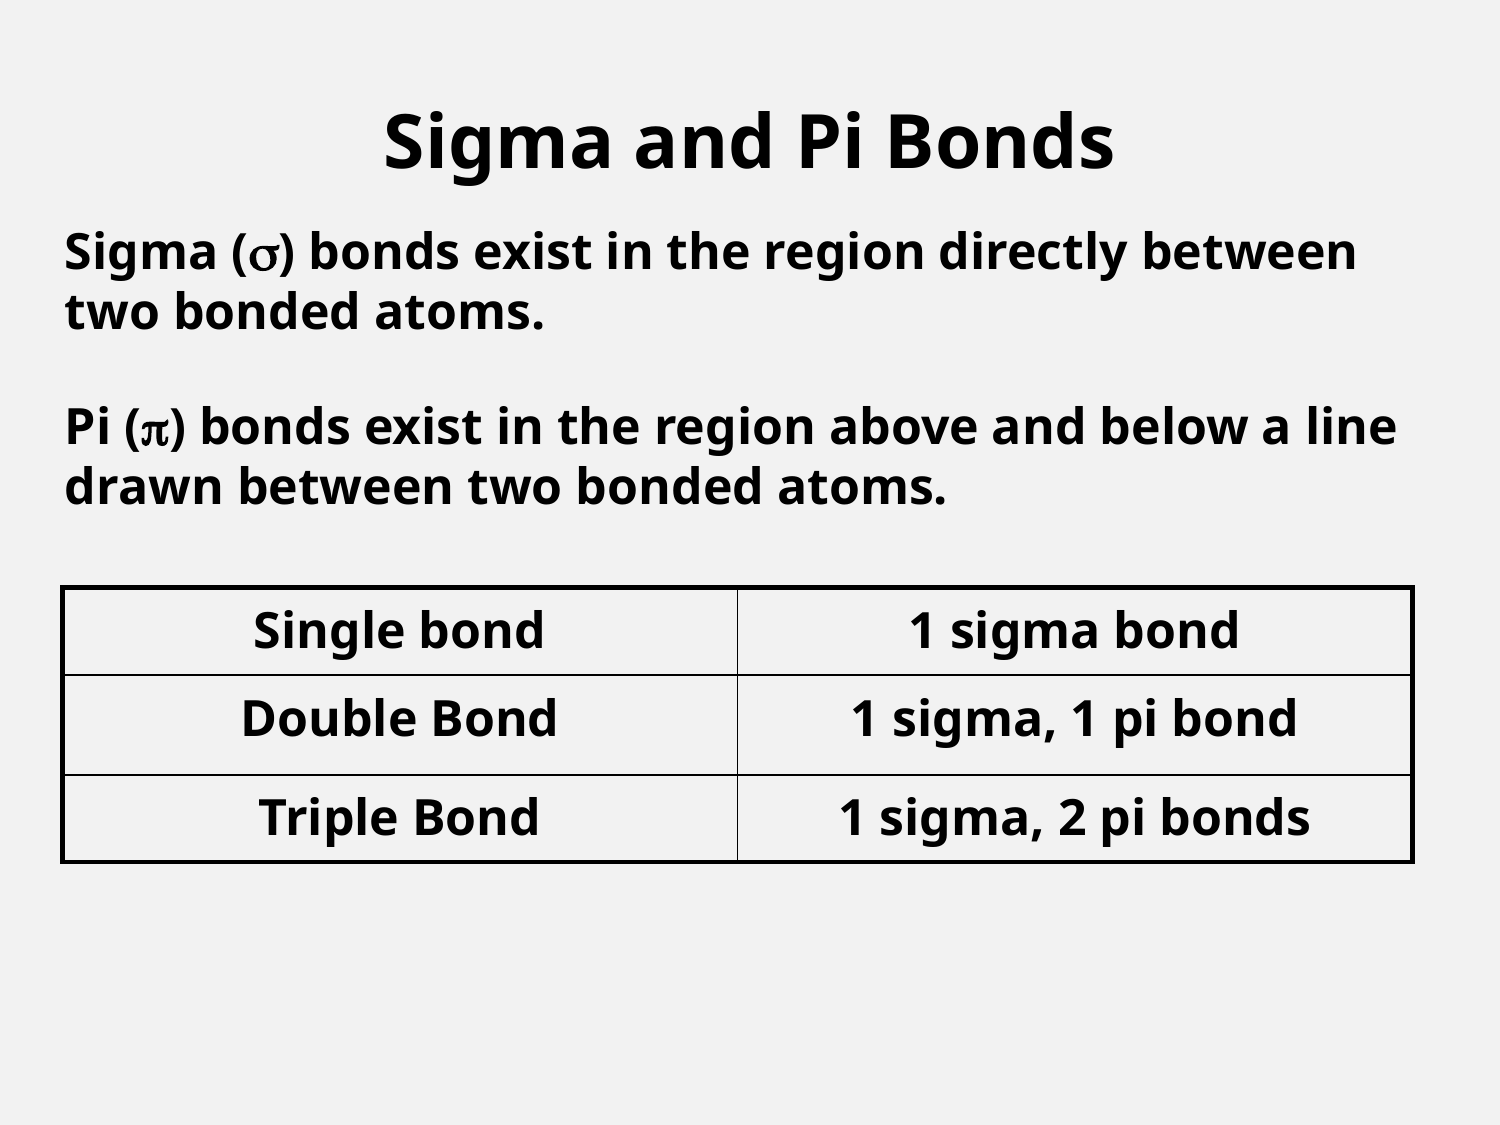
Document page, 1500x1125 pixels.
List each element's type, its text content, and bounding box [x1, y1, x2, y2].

text_box Sigma () bonds exist in the region directly between two bonded atoms. [50, 212, 1428, 348]
table_cell 1 sigma, 1 pi bond [738, 676, 1410, 774]
table_cell 1 sigma, 2 pi bonds [738, 776, 1410, 860]
table_cell Double Bond [65, 676, 737, 774]
table_cell Triple Bond [65, 776, 737, 860]
table_header Single bond [65, 590, 737, 674]
title Sigma and Pi Bonds [74, 44, 1426, 212]
table_header 1 sigma bond [738, 590, 1410, 674]
text_box Pi () bonds exist in the region above and below a line drawn between two bonded atoms. [50, 387, 1428, 523]
